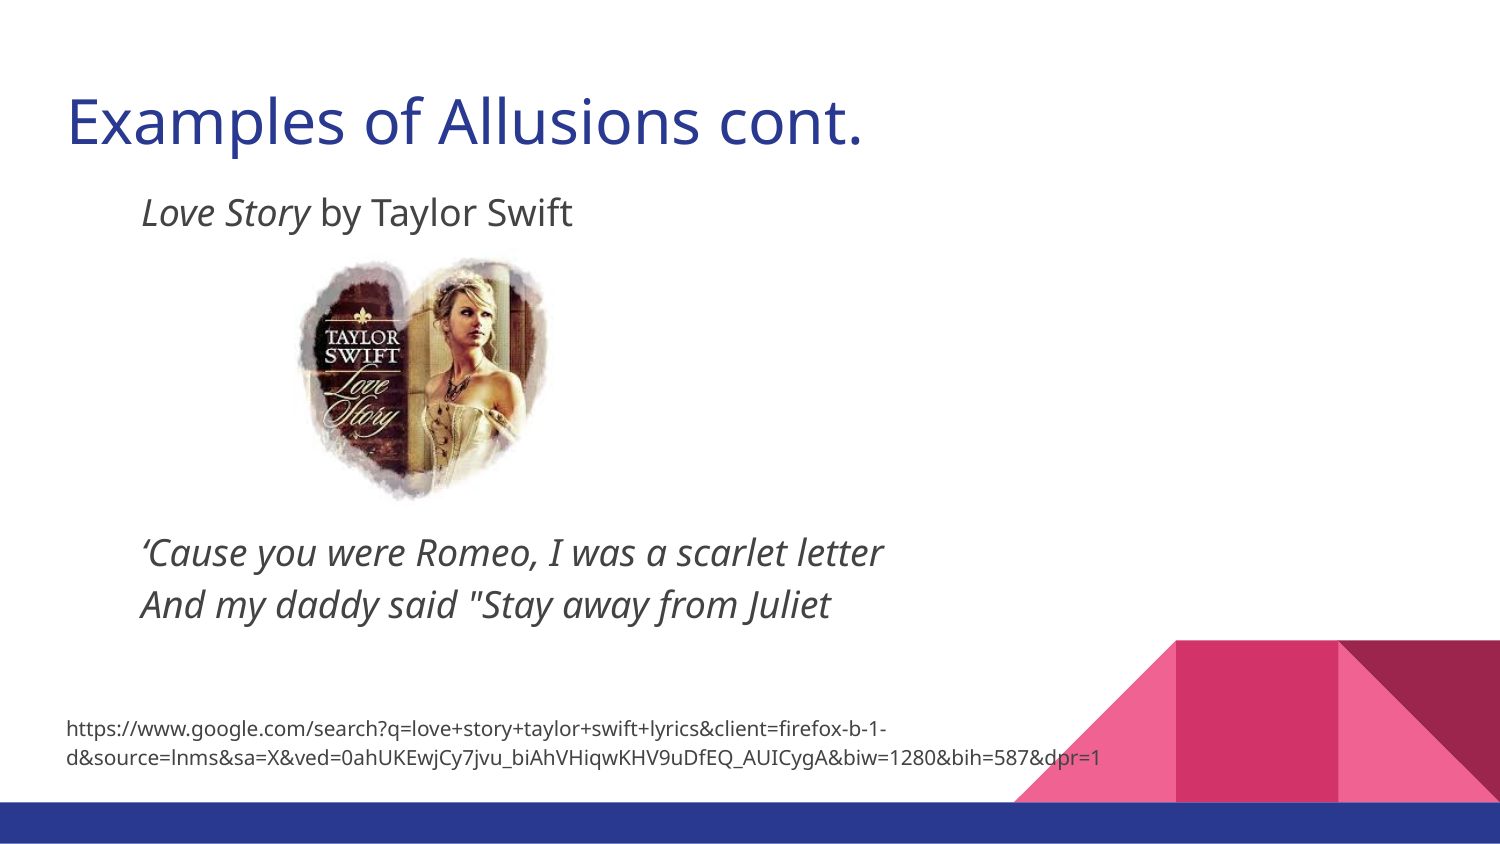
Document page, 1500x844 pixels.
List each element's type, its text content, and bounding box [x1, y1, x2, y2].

picture [293, 248, 555, 509]
title Examples of Allusions cont. [51, 67, 1449, 166]
list Love Story by Taylor Swift ‘Cause you were Romeo, I was a scarlet letter And my daddy said "Stay away from Juliet https://www.google.com/search?q=love+story+taylor+swift+lyrics&client=firefox-b-1-d&source=lnms&sa=X&ved=0ahUKEwjCy7jvu_biAhVHiqwKHV9uDfEQ_AUICygA&biw=1280&bih=587&dpr=1 [51, 166, 1449, 777]
